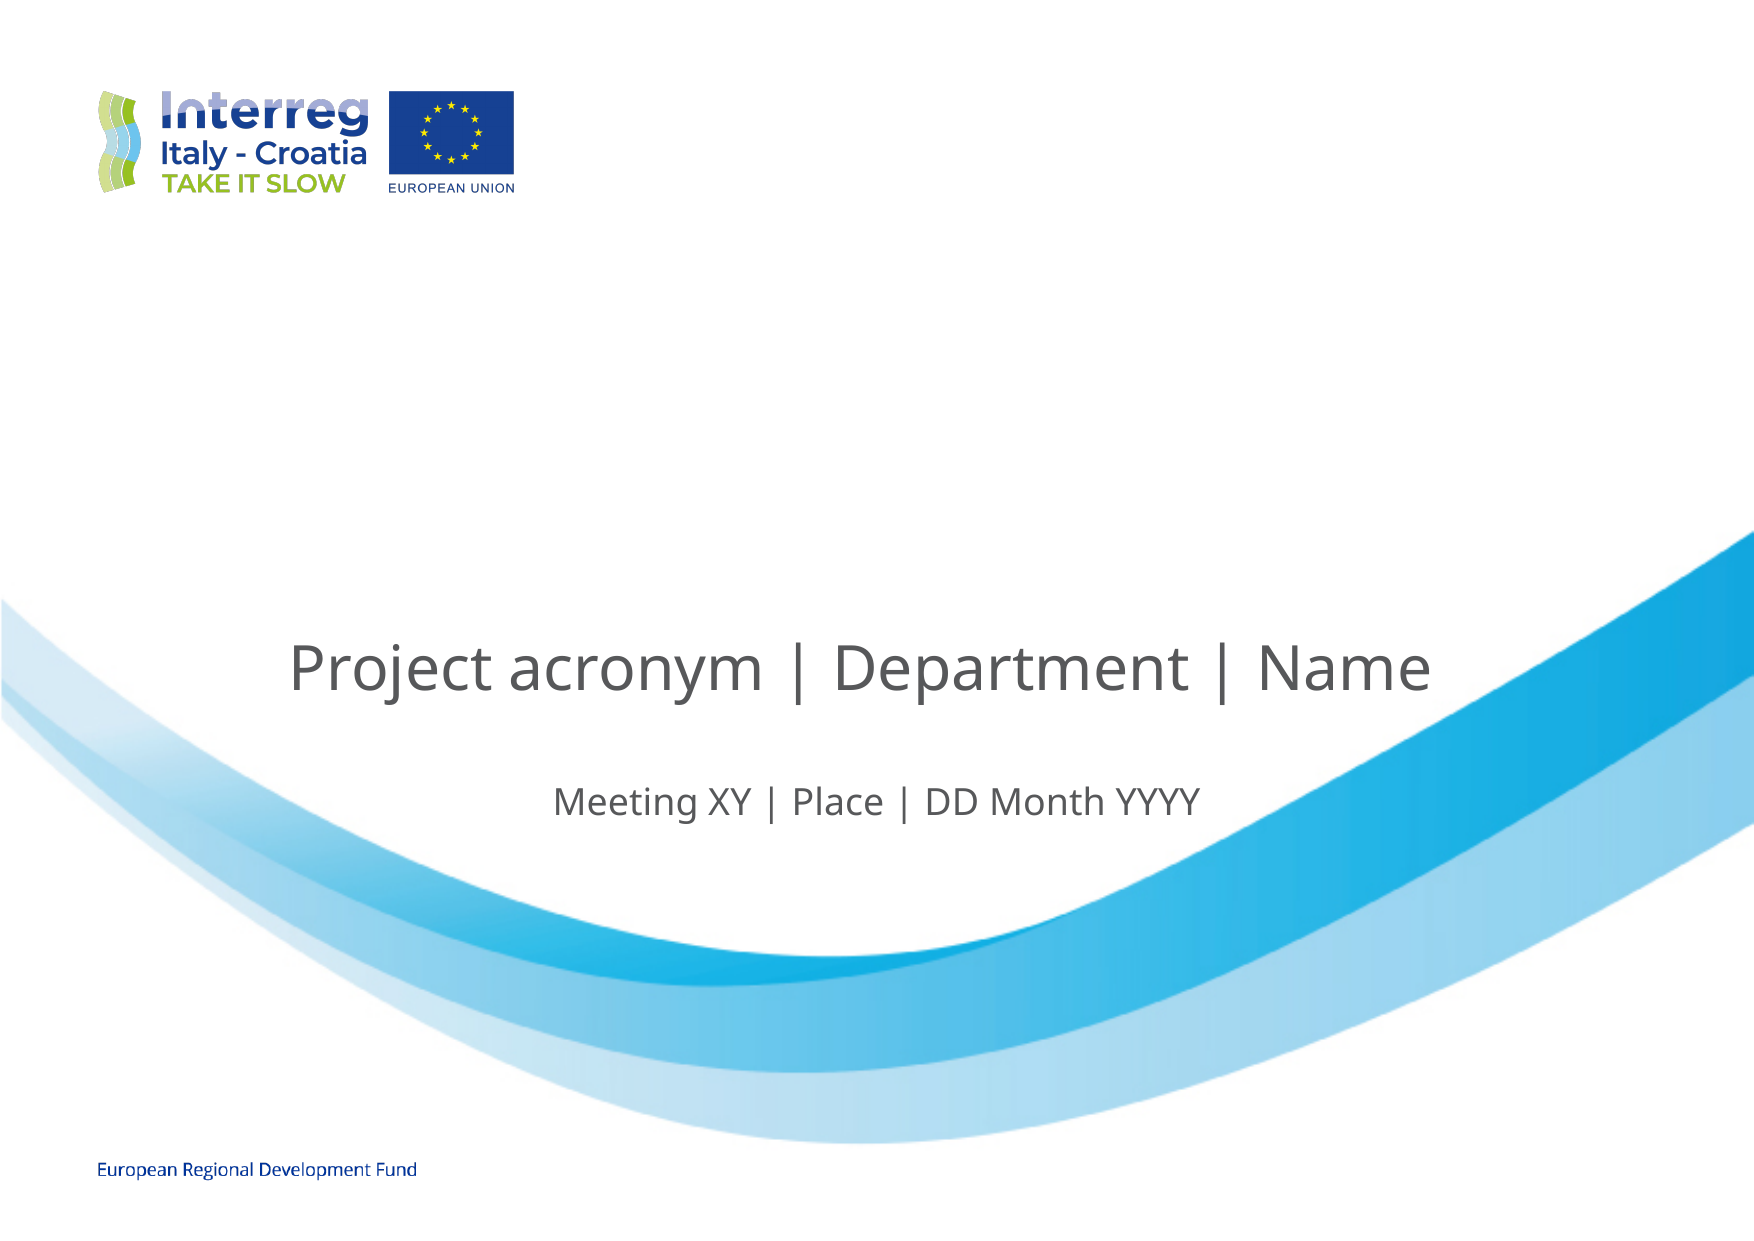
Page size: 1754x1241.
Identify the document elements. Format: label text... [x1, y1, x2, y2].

subtitle Project acronym | Department | Name [211, 626, 1512, 713]
picture [0, 512, 1754, 1240]
picture [82, 70, 530, 220]
text_box Meeting XY | Place | DD Month YYYY [404, 769, 1350, 832]
